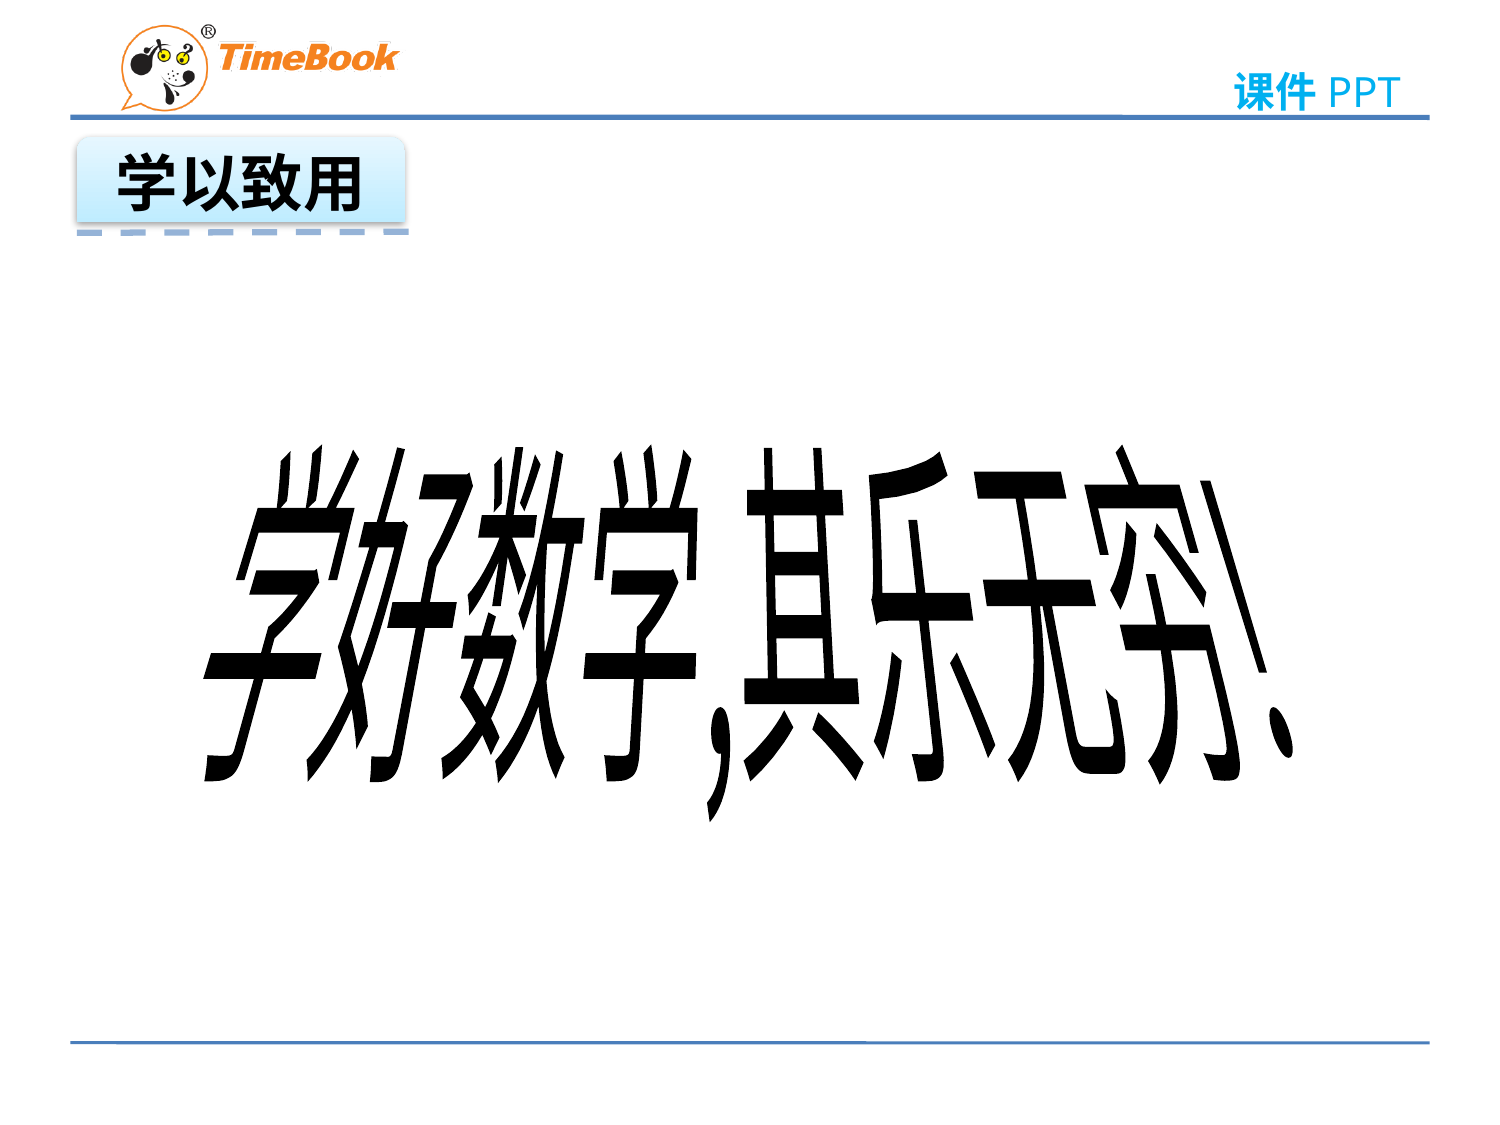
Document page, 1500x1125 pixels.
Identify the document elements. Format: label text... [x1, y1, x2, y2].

picture [118, 22, 408, 113]
text_box 学以致用 [76, 136, 406, 223]
